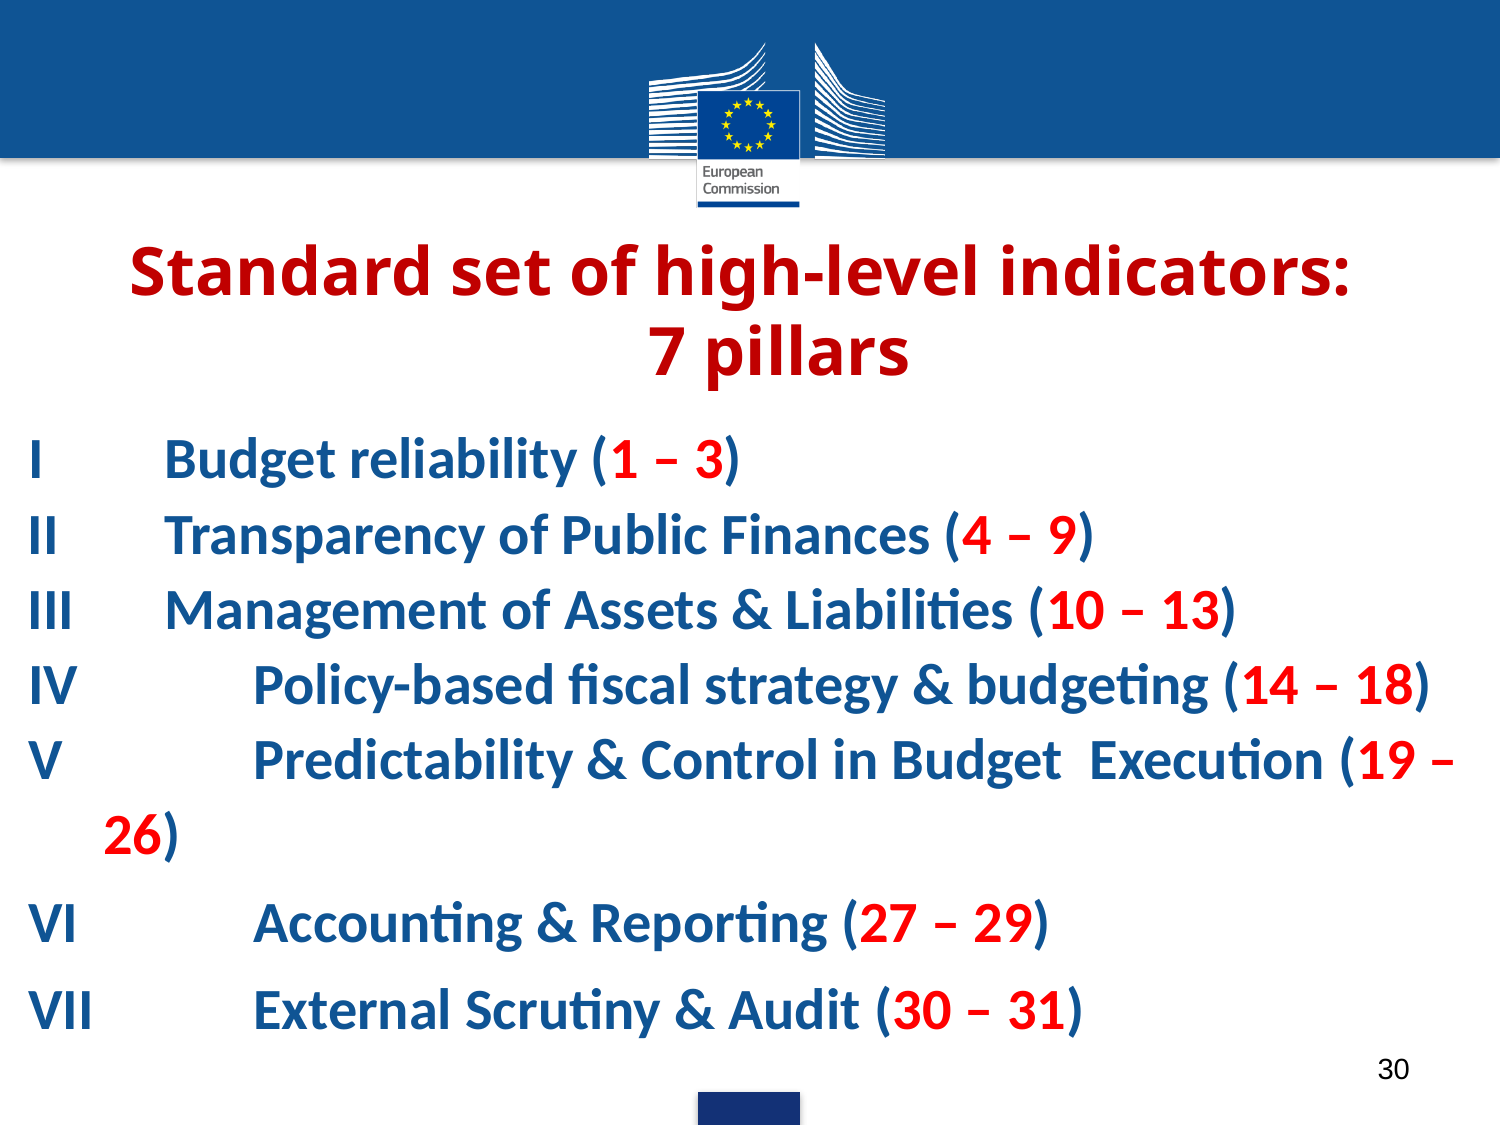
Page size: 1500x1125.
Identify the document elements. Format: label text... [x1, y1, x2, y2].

slide_number 30 [1074, 1042, 1426, 1103]
list I Budget reliability (1 – 3) II Transparency of Public Finances (4 – 9) III Management of Assets & Liabilities (10 – 13) IV Policy-based fiscal strategy & budgeting (14 – 18) V Predictability & Control in Budget Execution (19 – 26) VI Accounting & Reporting (27 – 29) VII External Scrutiny & Audit (30 – 31) [0, 408, 1500, 1043]
title Standard set of high-level indicators: 7 pillars [0, 208, 1500, 408]
picture [649, 42, 885, 208]
